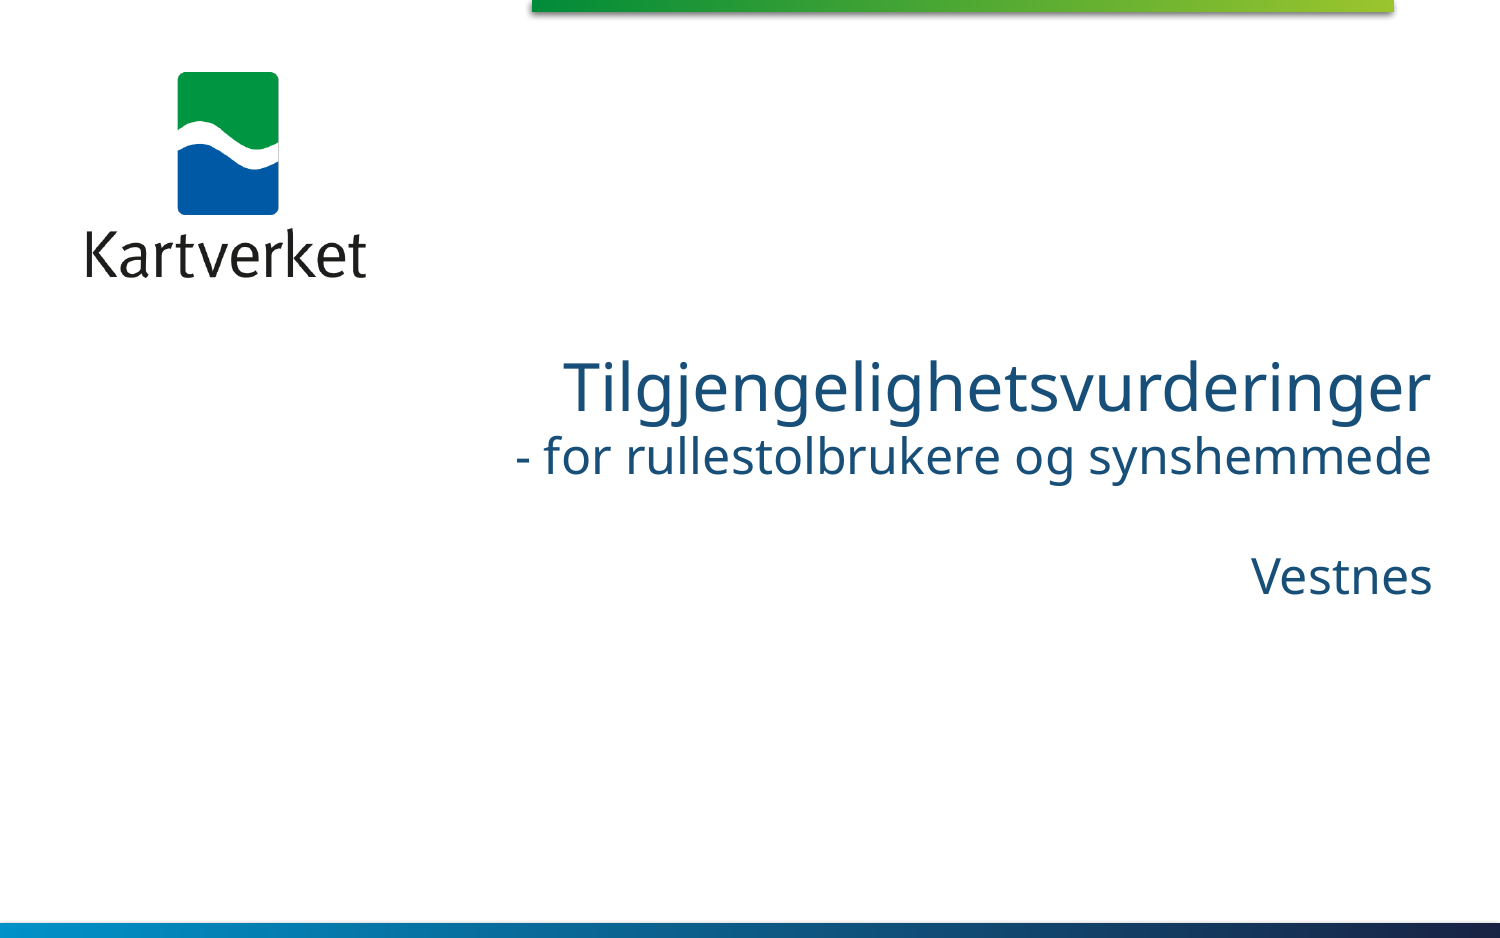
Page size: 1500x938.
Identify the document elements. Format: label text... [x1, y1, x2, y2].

text_box Tilgjengelighetsvurderinger - for rullestolbrukere og synshemmede Vestnes [66, 337, 1449, 613]
